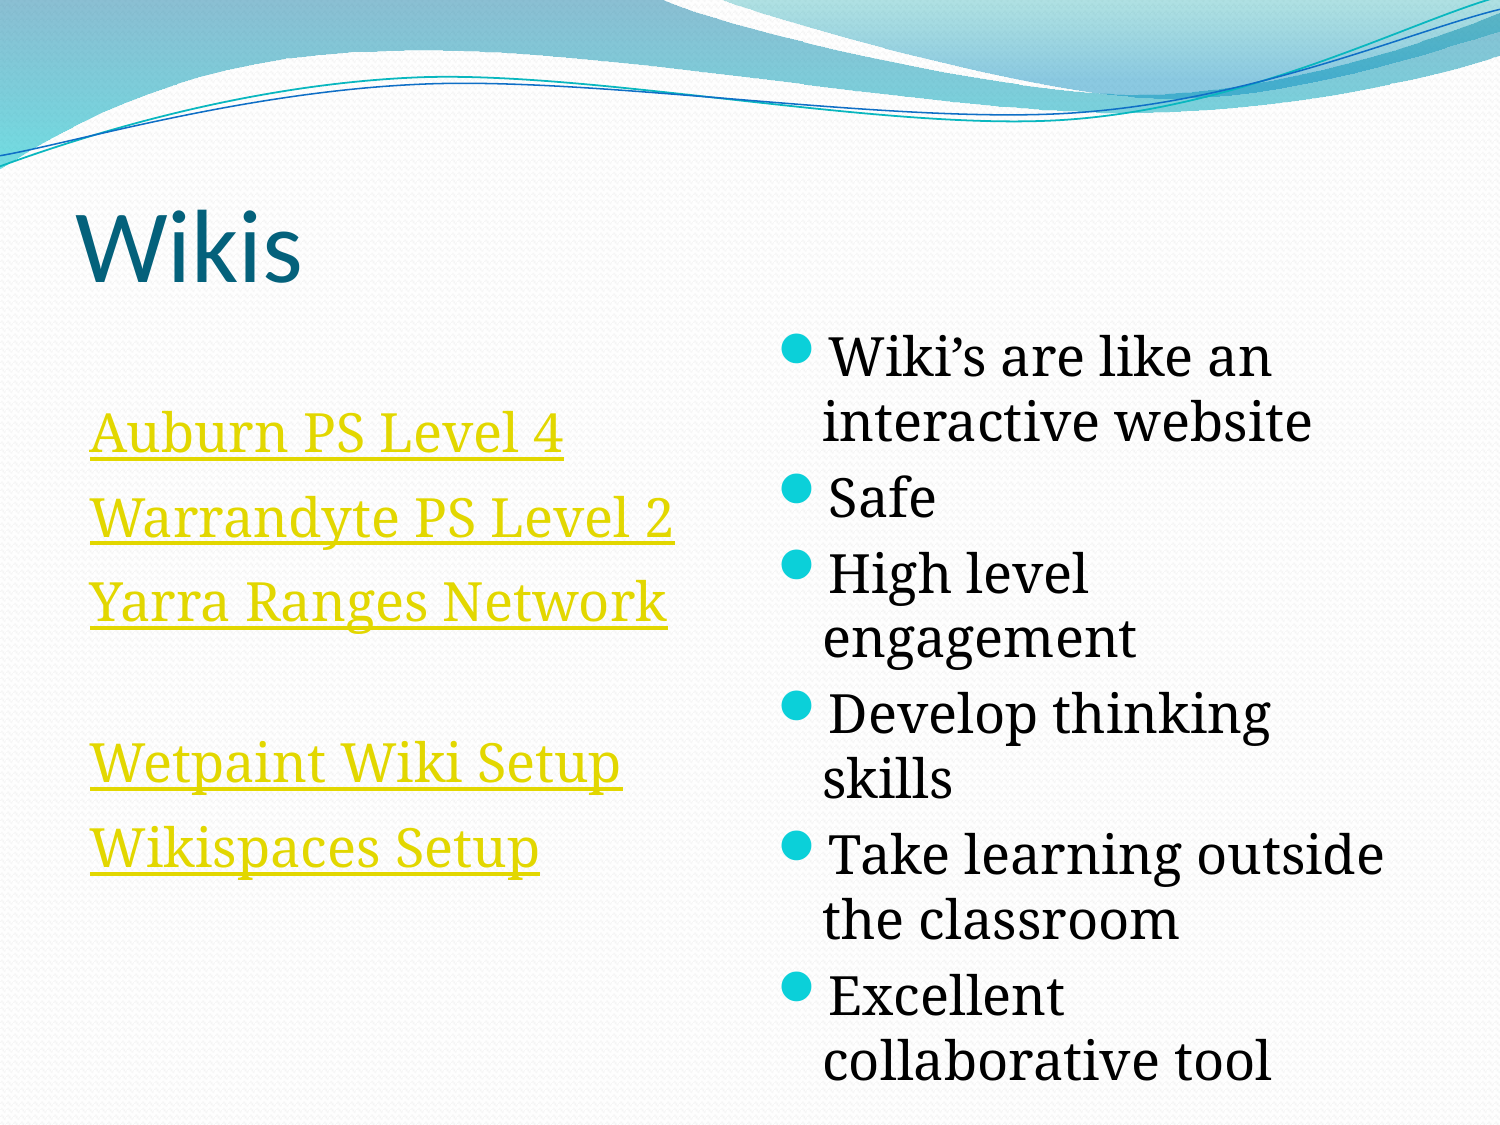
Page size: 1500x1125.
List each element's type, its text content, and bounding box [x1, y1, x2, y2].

list Auburn PS Level 4 Warrandyte PS Level 2 Yarra Ranges Network Wetpaint Wiki Setup Wikispaces Setup [75, 314, 738, 1043]
title Wikis [75, 115, 1425, 303]
list Wiki’s are like an interactive website Safe High level engagement Develop thinking skills Take learning outside the classroom Excellent collaborative tool [762, 314, 1425, 1043]
